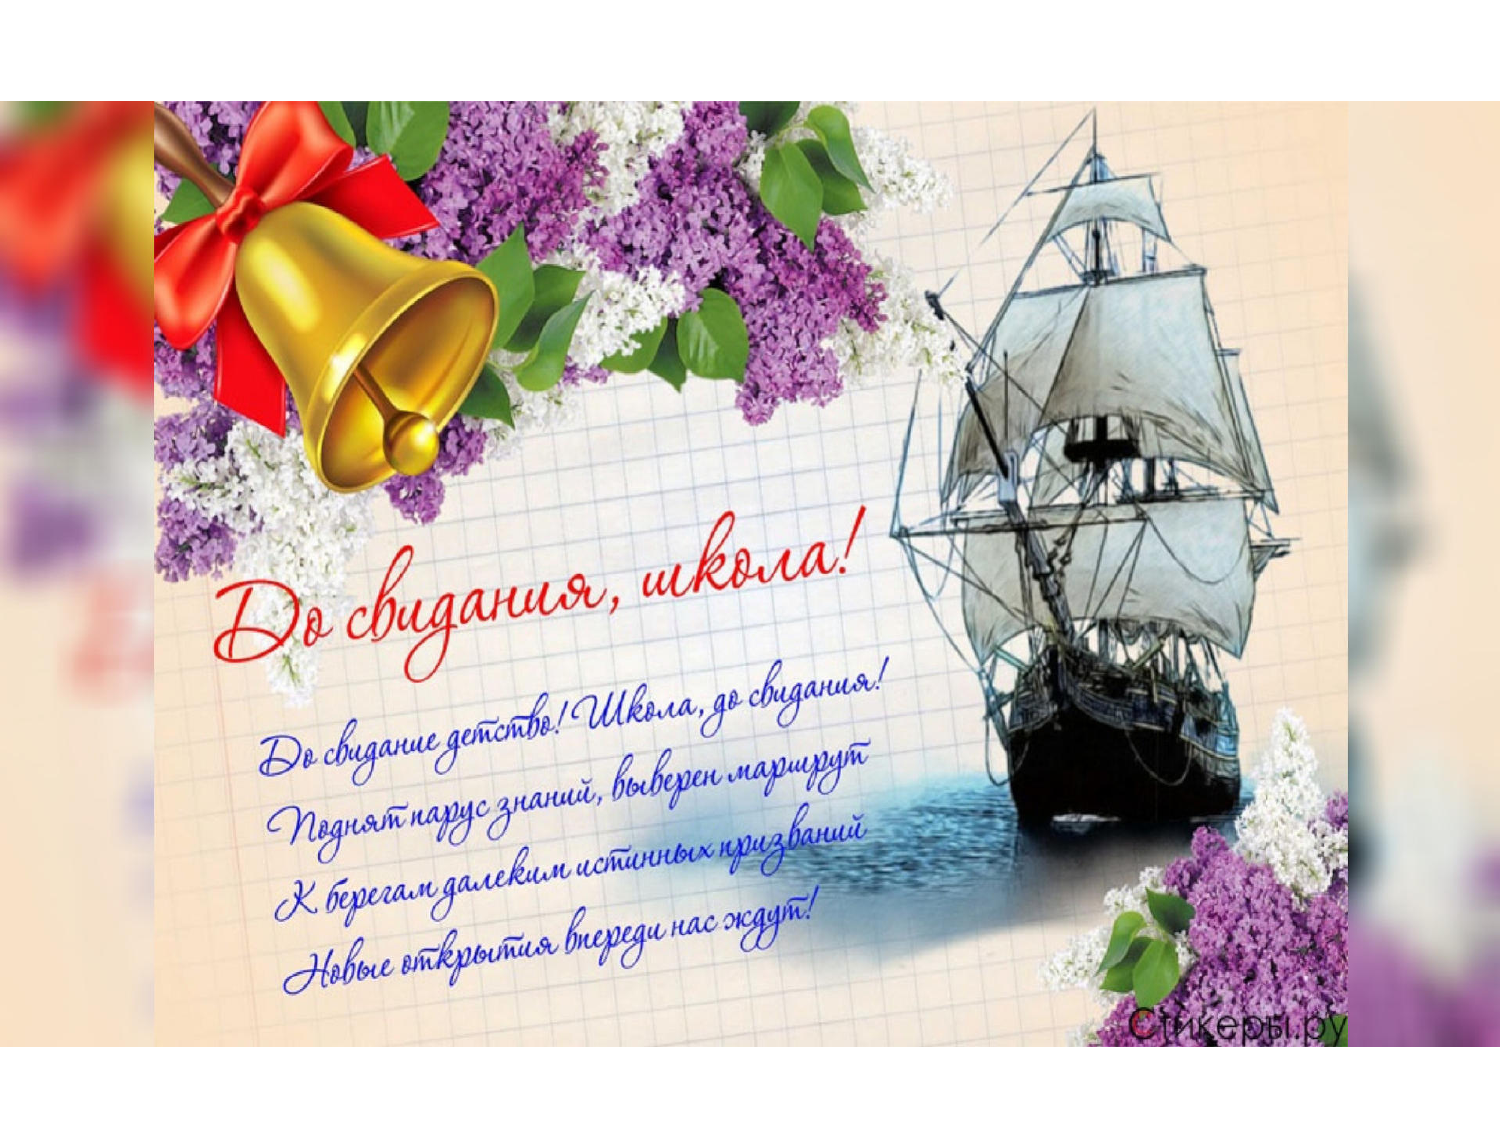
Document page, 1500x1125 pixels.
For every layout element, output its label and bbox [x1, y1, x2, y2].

picture [0, 101, 1500, 1047]
